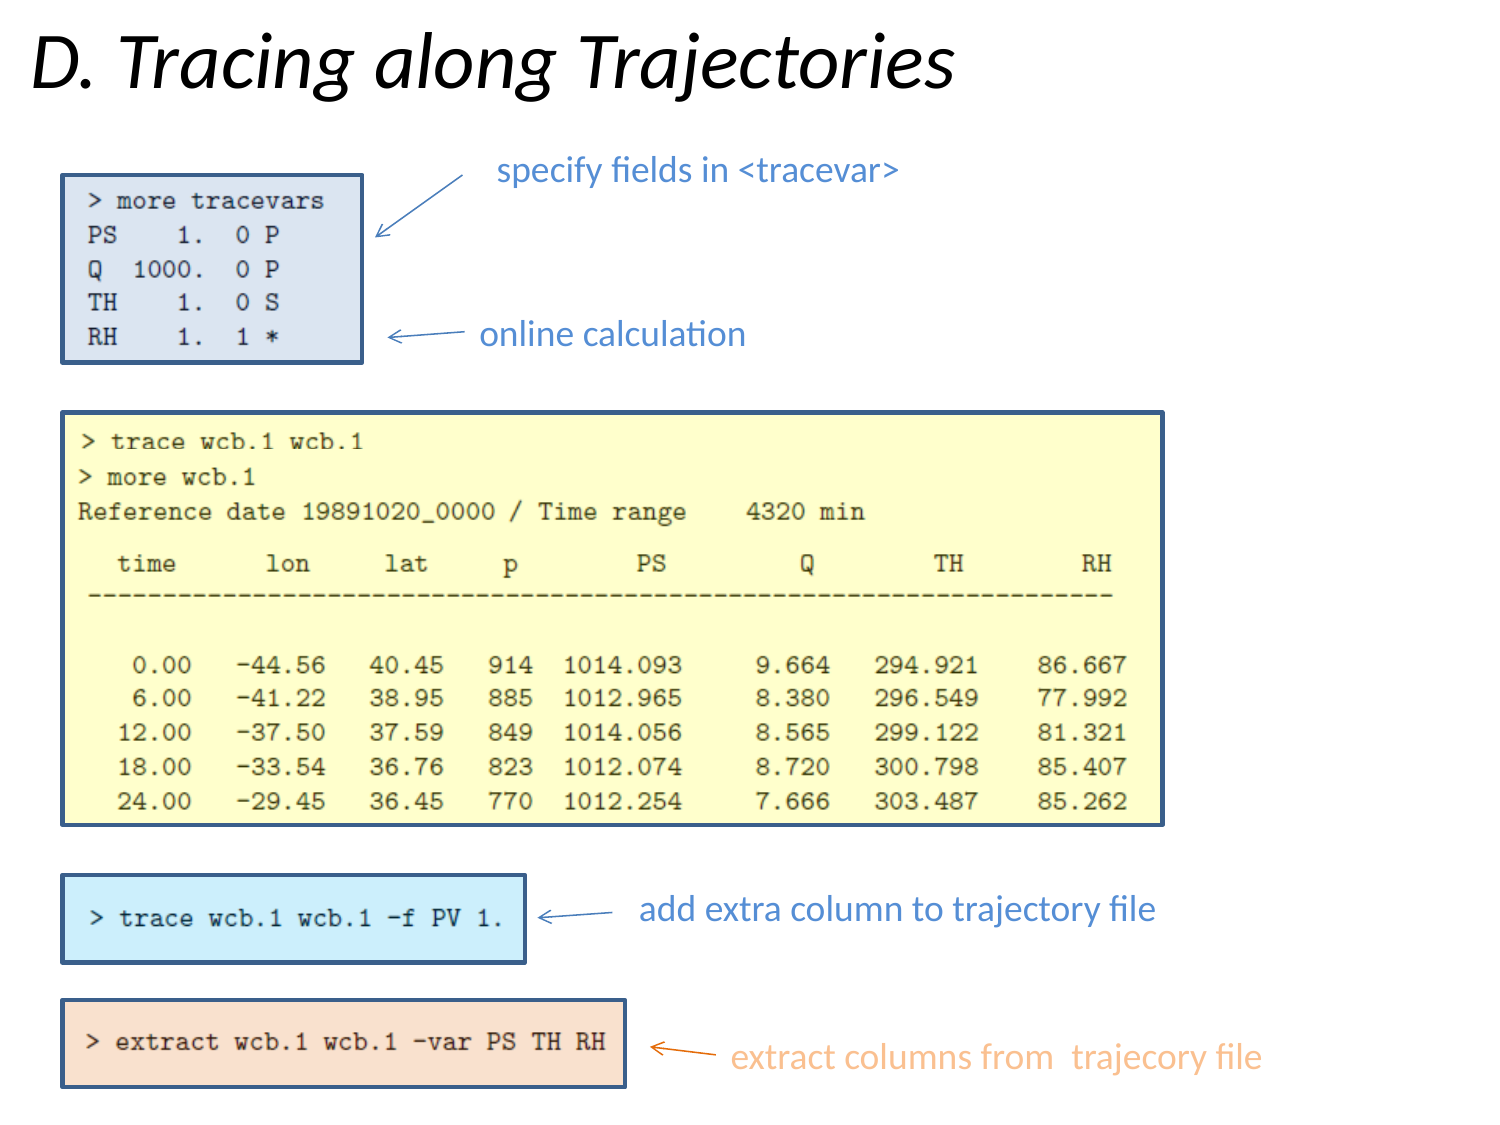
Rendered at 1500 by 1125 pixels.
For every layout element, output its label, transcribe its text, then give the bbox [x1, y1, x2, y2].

title D. Tracing along Trajectories [0, 0, 988, 150]
text_box online calculation [464, 301, 762, 362]
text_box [537, 912, 613, 918]
picture [71, 1012, 651, 1082]
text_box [649, 1046, 713, 1056]
text_box extract columns from trajecory file [715, 1024, 1279, 1085]
text_box [387, 410, 1165, 526]
picture [74, 187, 376, 364]
text_box [60, 873, 527, 965]
picture [62, 412, 1180, 838]
picture [74, 887, 532, 955]
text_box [374, 174, 463, 238]
text_box [60, 173, 364, 365]
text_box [387, 331, 463, 338]
text_box [60, 998, 627, 1089]
text_box add extra column to trajectory file [624, 876, 1172, 937]
text_box specify fields in <tracevar> [481, 137, 916, 198]
